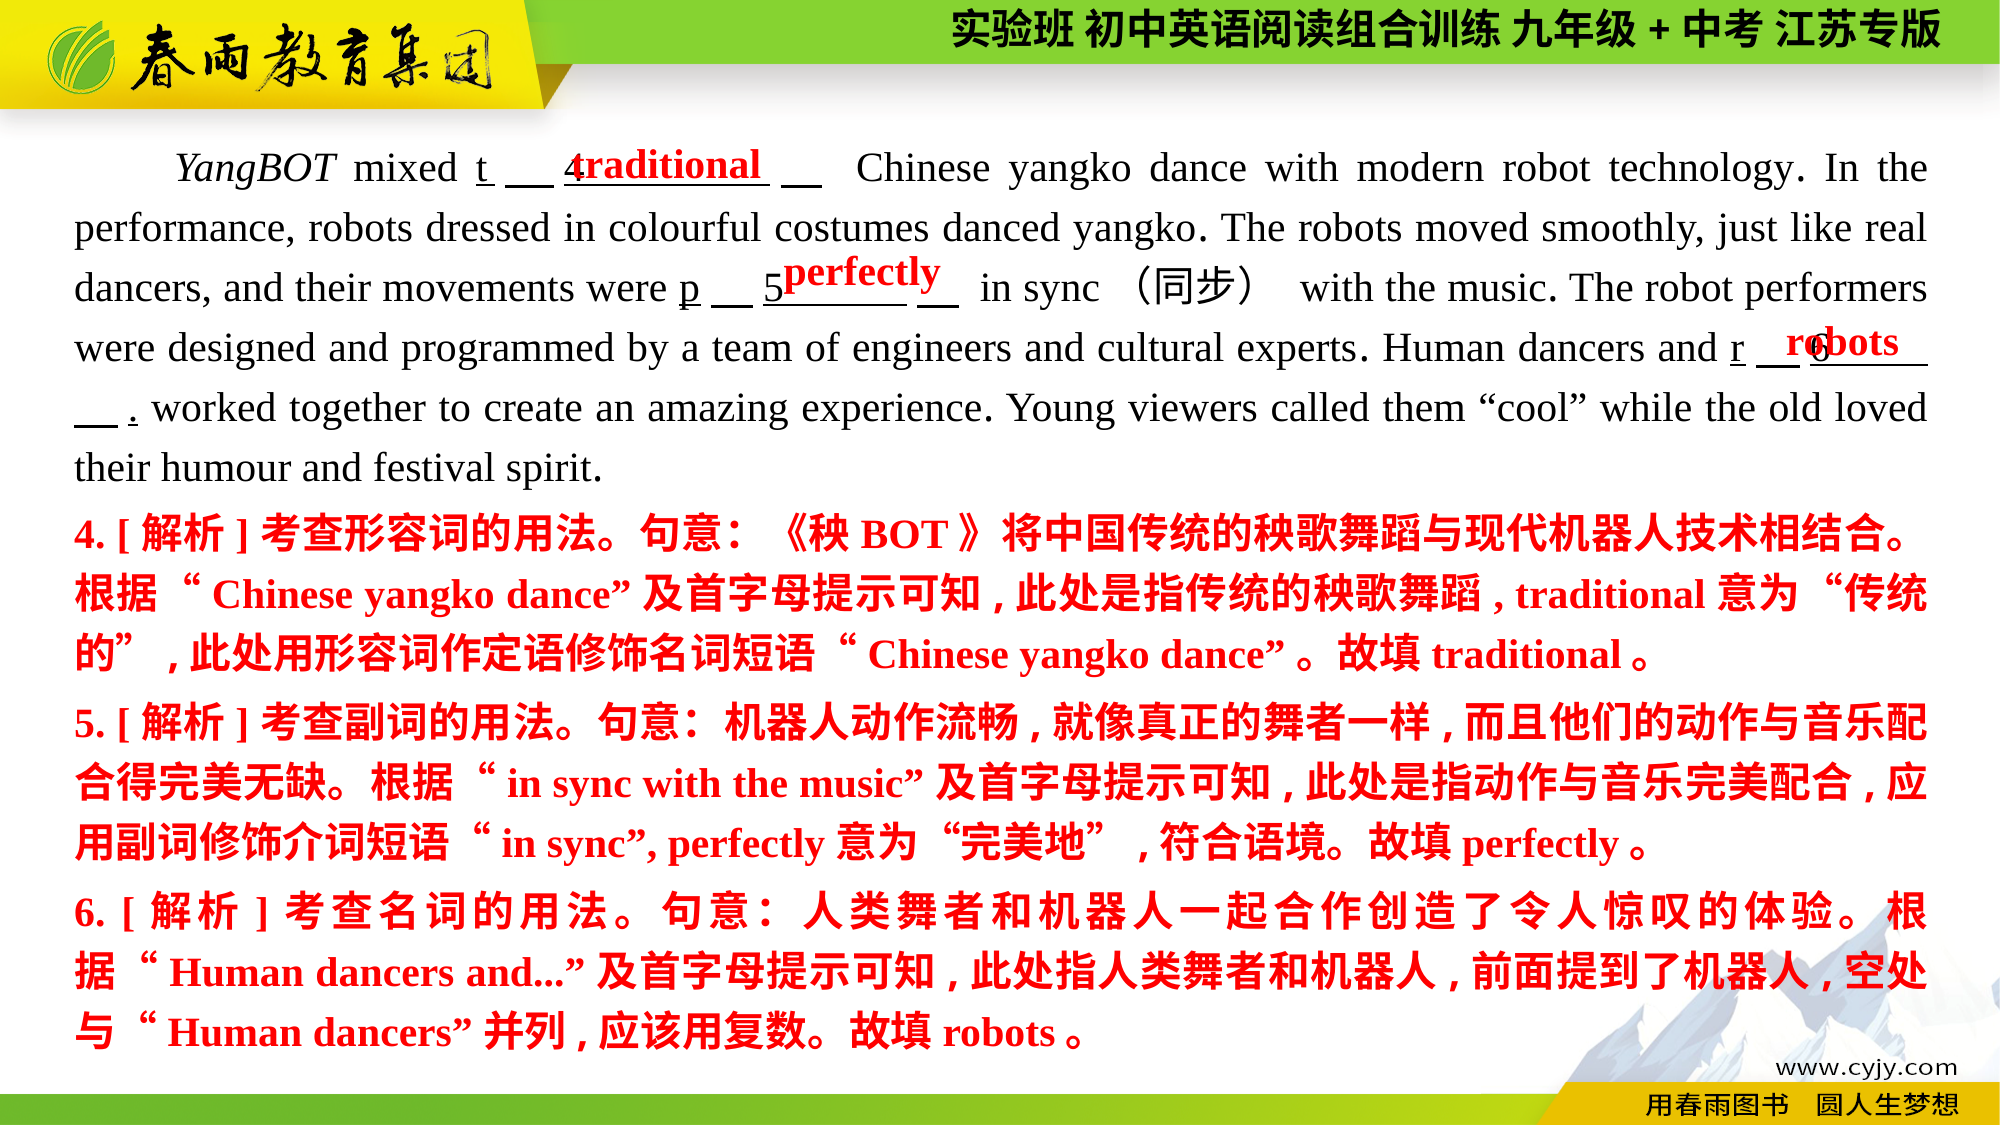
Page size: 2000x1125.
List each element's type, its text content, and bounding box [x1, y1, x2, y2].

text_box 5. [解析]考查副词的用法。句意：机器人动作流畅,就像真正的舞者一样,而且他们的动作与音乐配合得完美无缺。根据“in sync with the music”及首字母提示可知,此处是指动作与音乐完美配合,应用副词修饰介词短语“in sync”, perfectly意为“完美地”,符合语境。故填perfectly。 [59, 678, 1944, 867]
text_box traditional [556, 118, 777, 194]
picture [0, 0, 2000, 1125]
list YangBOT mixed t 4 Chinese yangko dance with modern robot technology. In the performance, robots dressed in colourful costumes danced yangko. The robots moved smoothly, just like real dancers, and their movements were p 5 in sync（同步） with the music. The robot performers were designed and programmed by a team of engineers and cultural experts. Human dancers and r 6 . worked together to create an amazing experience. Young viewers called them “cool” while the old loved their humour and festival spirit. [59, 122, 1944, 489]
text_box 6. [解析]考查名词的用法。句意：人类舞者和机器人一起合作创造了令人惊叹的体验。根据“Human dancers and...”及首字母提示可知,此处指人类舞者和机器人,前面提到了机器人,空处与“Human dancers”并列,应该用复数。故填robots。 [59, 867, 1944, 1063]
text_box perfectly [768, 236, 1008, 302]
text_box robots [1771, 306, 1966, 372]
text_box 4. [解析]考查形容词的用法。句意：《秧BOT》将中国传统的秧歌舞蹈与现代机器人技术相结合。根据“Chinese yangko dance”及首字母提示可知,此处是指传统的秧歌舞蹈, traditional意为“传统的”,此处用形容词作定语修饰名词短语“Chinese yangko dance”。故填traditional。 [59, 489, 1944, 678]
